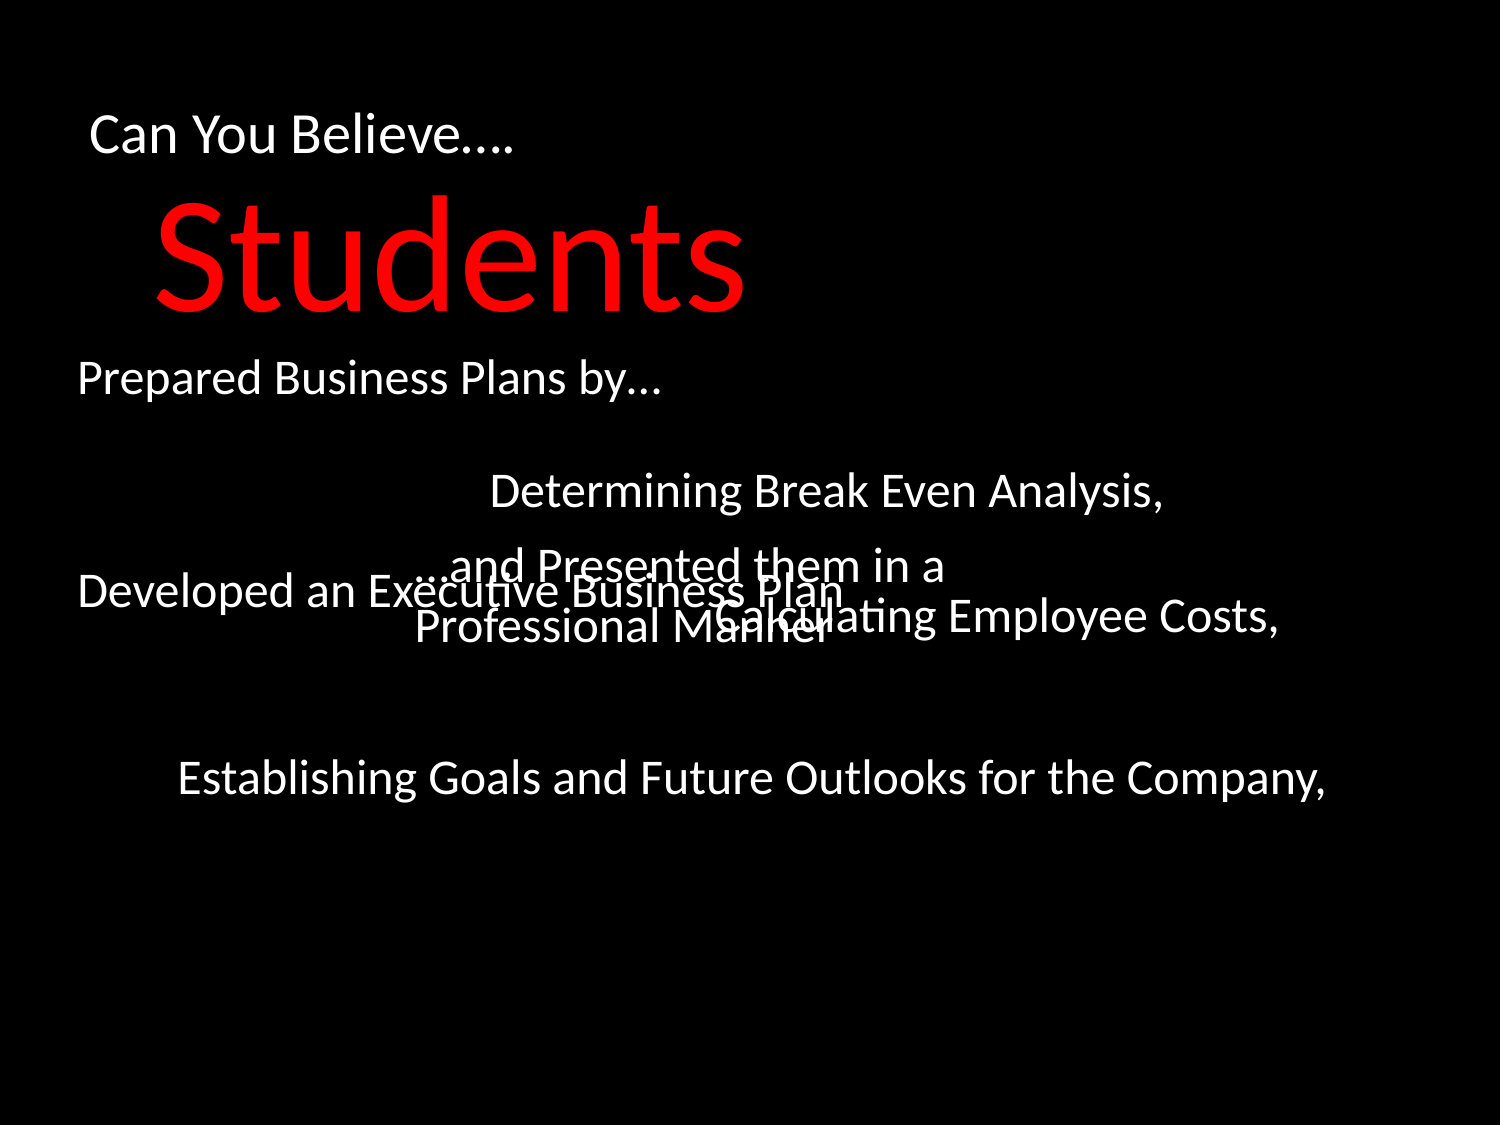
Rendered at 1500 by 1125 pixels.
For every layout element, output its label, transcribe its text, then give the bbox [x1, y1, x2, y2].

text_box Prepared Business Plans by… [62, 337, 825, 413]
text_box Establishing Goals and Future Outlooks for the Company, [162, 737, 1375, 813]
text_box Can You Believe…. [74, 87, 663, 173]
text_box Calculating Employee Costs, [1163, 574, 1463, 650]
text_box Determining Break Even Analysis, [474, 449, 1238, 525]
text_box Students [137, 137, 975, 353]
text_box Developed an Executive Business Plan [62, 549, 1138, 625]
text_box …and Presented them in a Professional Manner [399, 524, 1163, 660]
